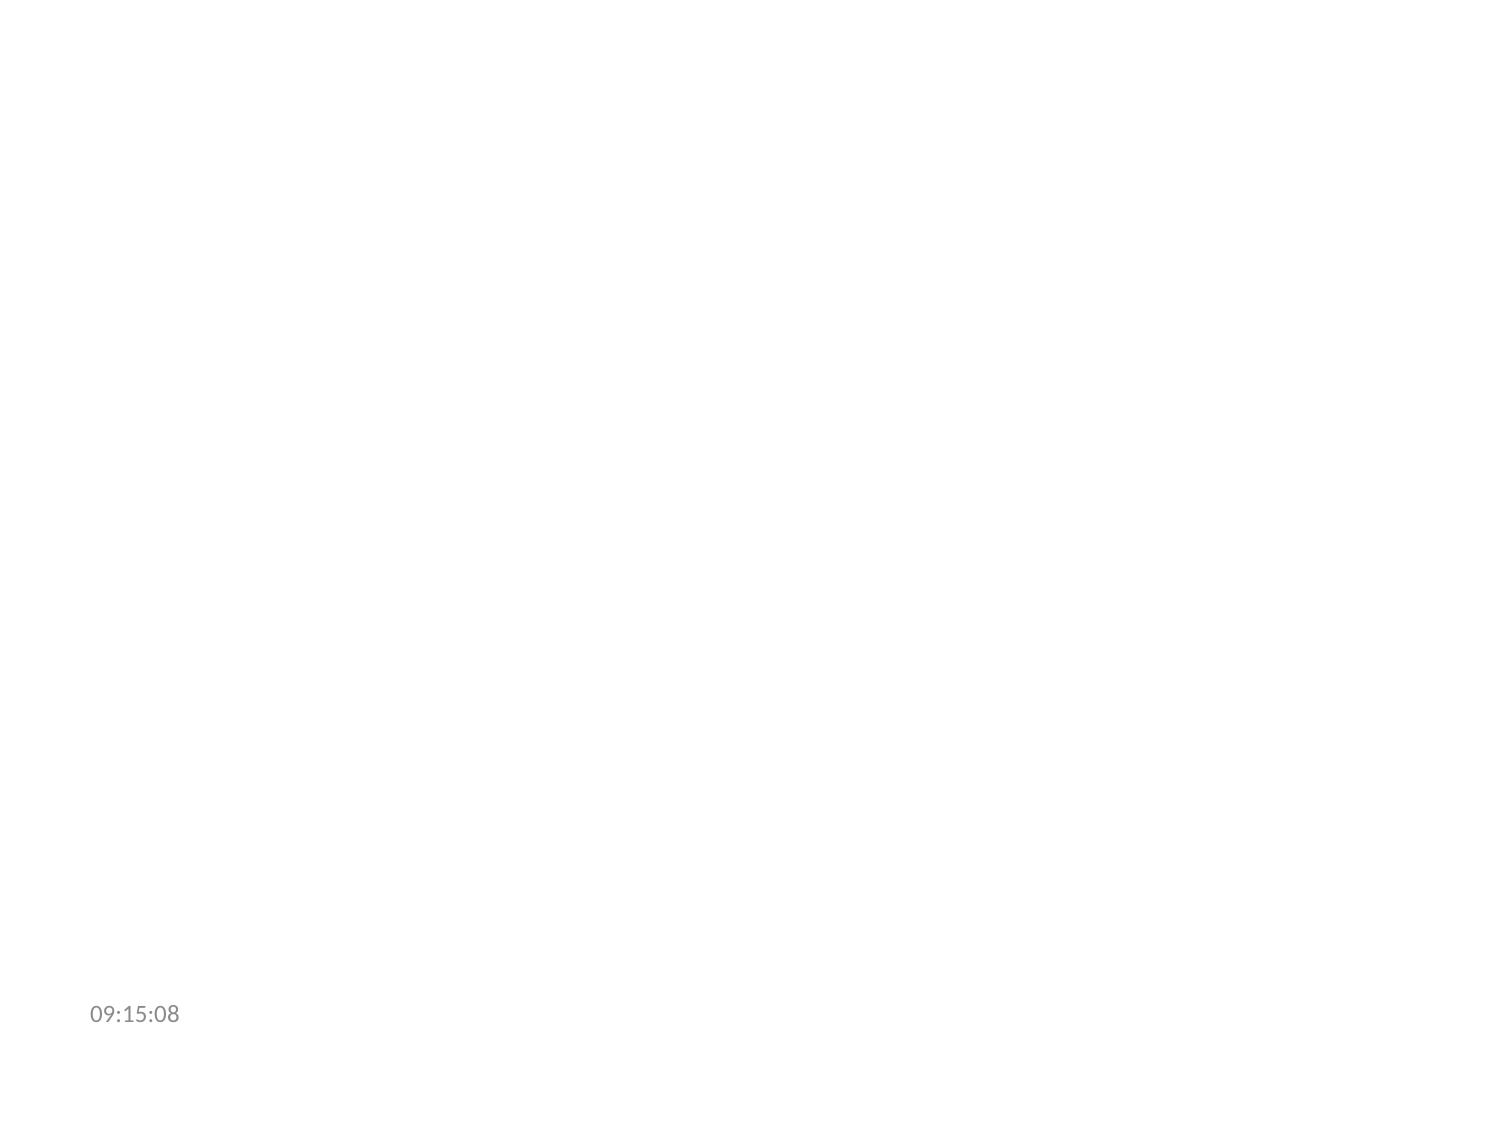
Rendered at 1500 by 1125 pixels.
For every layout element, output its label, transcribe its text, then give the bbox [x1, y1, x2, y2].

text_box 15:35:09 [75, 982, 425, 1043]
